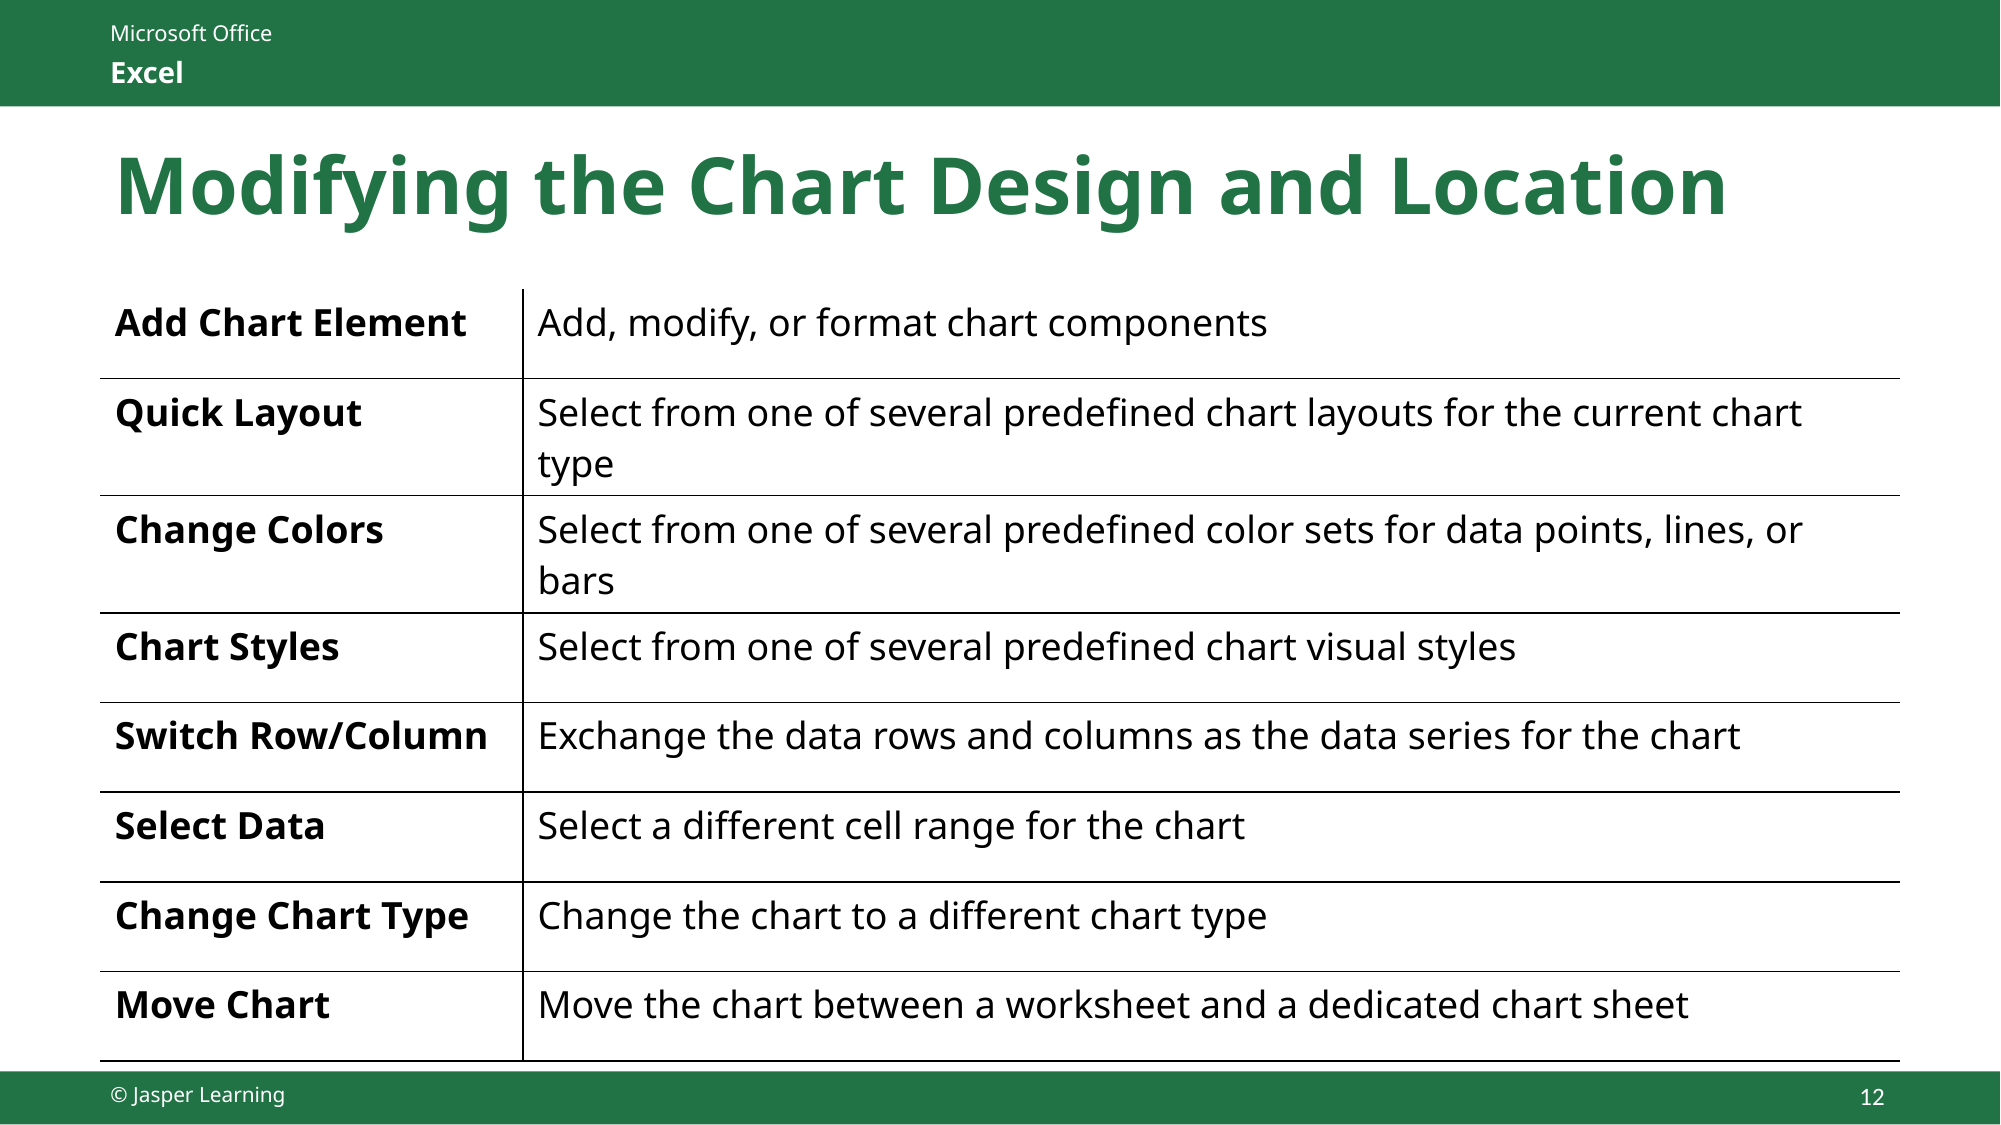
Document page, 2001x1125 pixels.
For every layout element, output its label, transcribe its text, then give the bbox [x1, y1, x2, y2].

table_cell Switch Row/Column [100, 703, 522, 791]
table_cell Exchange the data rows and columns as the data series for the chart [524, 703, 1900, 791]
table_cell Move the chart between a worksheet and a dedicated chart sheet [524, 972, 1900, 1060]
table_header Add, modify, or format chart components [524, 289, 1900, 378]
table_cell Move Chart [100, 972, 522, 1060]
table_cell Change the chart to a different chart type [524, 883, 1900, 971]
slide_number 12 [1433, 1065, 1900, 1125]
table_cell Change Chart Type [100, 883, 522, 971]
table_cell Change Colors [100, 496, 522, 612]
table_cell Select Data [100, 793, 522, 881]
table_header Add Chart Element [100, 289, 522, 378]
table_cell Chart Styles [100, 614, 522, 702]
footer © Jasper Learning [95, 1065, 729, 1125]
table_cell Quick Layout [100, 379, 522, 495]
table_cell Select from one of several predefined color sets for data points, lines, or bars [524, 496, 1900, 612]
table_cell Select a different cell range for the chart [524, 793, 1900, 881]
table_cell Select from one of several predefined chart visual styles [524, 614, 1900, 702]
table_cell Select from one of several predefined chart layouts for the current chart type [524, 379, 1900, 495]
title Modifying the Chart Design and Location [99, 118, 1866, 248]
